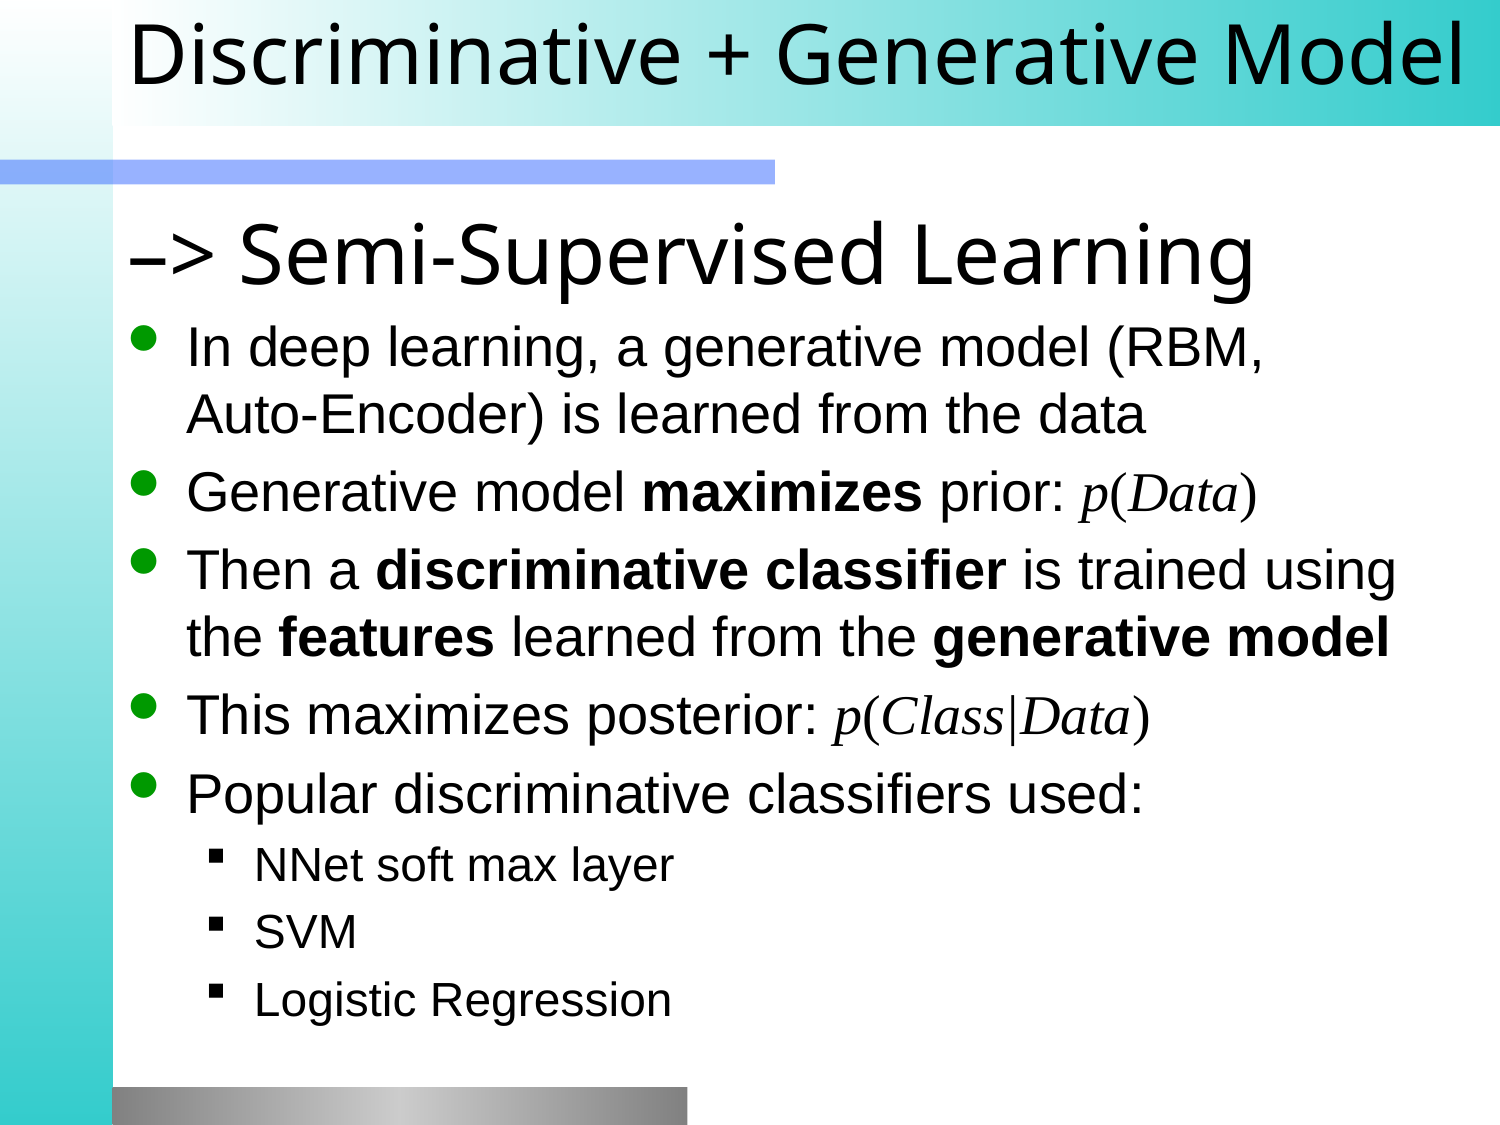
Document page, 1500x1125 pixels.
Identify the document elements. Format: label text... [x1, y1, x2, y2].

title Discriminative + Generative Model –> Semi-Supervised Learning [112, 35, 1500, 268]
list In deep learning, a generative model (RBM, Auto-Encoder) is learned from the data Generative model maximizes prior: p(Data) Then a discriminative classifier is trained using the features learned from the generative model This maximizes posterior: p(Class|Data) Popular discriminative classifiers used: NNet soft max layer SVM Logistic Regression [112, 302, 1426, 1043]
